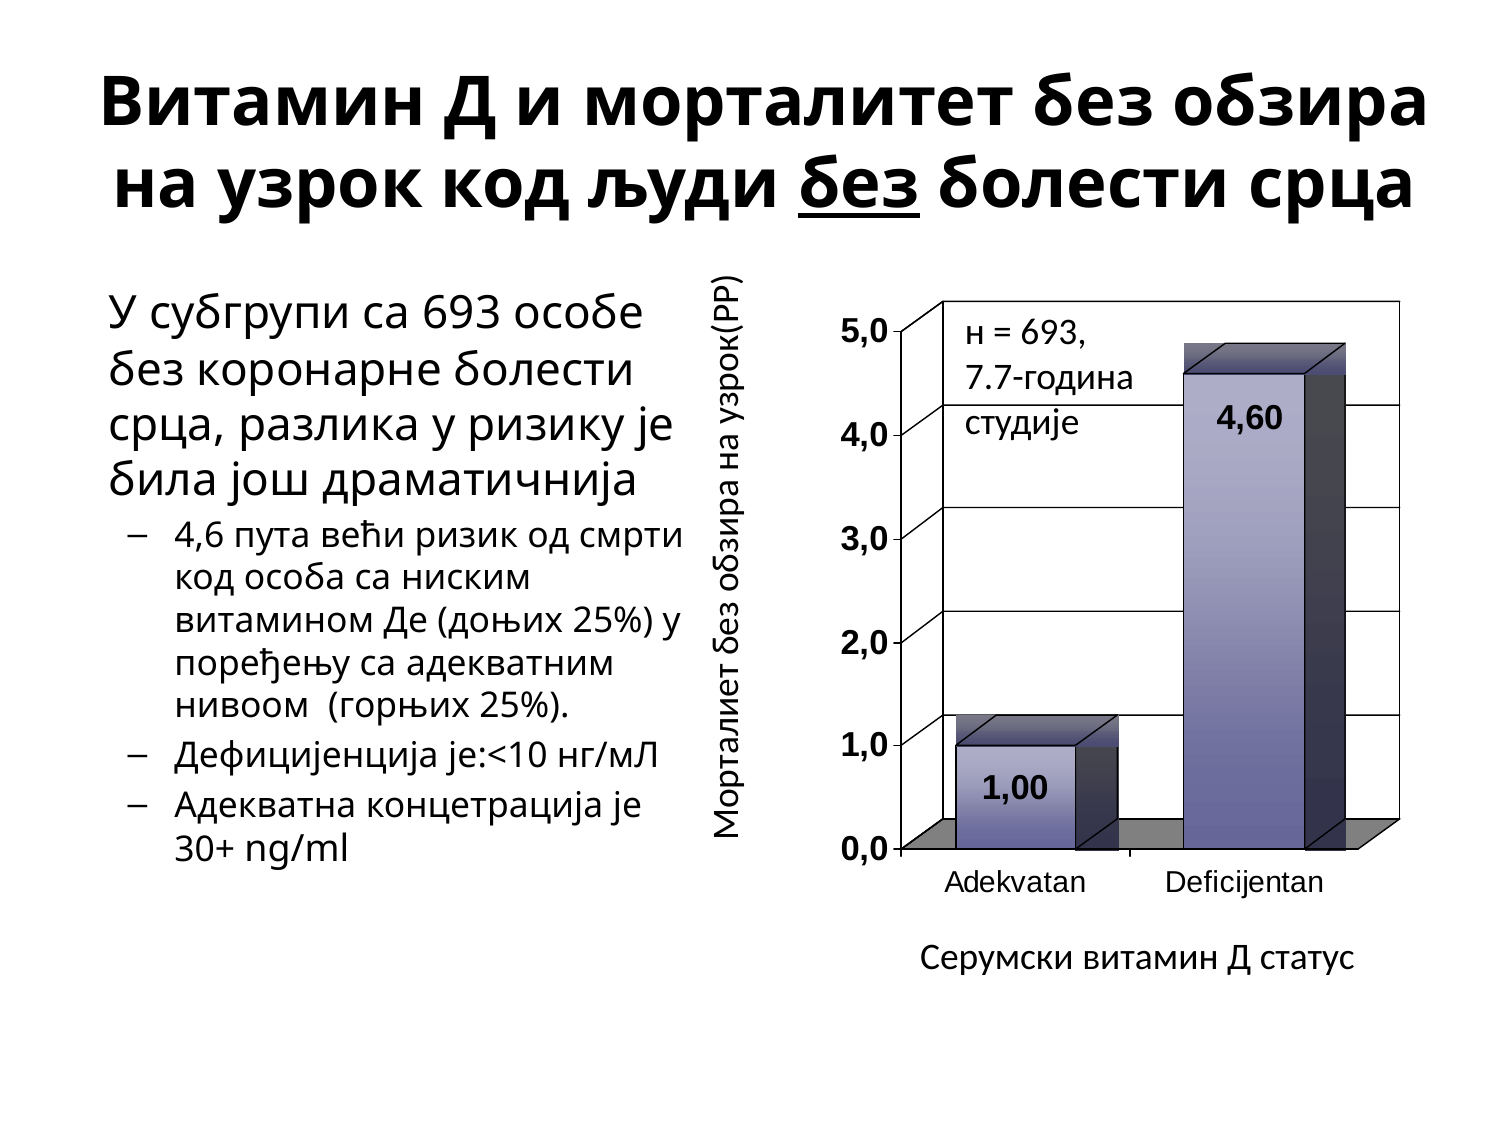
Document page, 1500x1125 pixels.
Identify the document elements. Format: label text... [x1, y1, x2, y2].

text_box Серумски витамин Д статус [887, 960, 1388, 985]
title Витамин Д и морталитет без обзира на узрок код људи без болести срца [75, 45, 1454, 233]
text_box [811, 262, 1425, 951]
list У субгрупи са 693 особе без коронарне болести срца, разлика у ризику је била још драматичнија 4,6 пута већи ризик од смрти код особа са ниским витамином Дe (доњих 25%) у поређењу са адекватним нивоом (горњих 25%). Дефицијенција је:<10 нг/мЛ Адекватна концетрација је 30+ ng/ml [37, 262, 700, 1005]
text_box Морталиет без обзира на узрок(РР) [693, 222, 817, 856]
